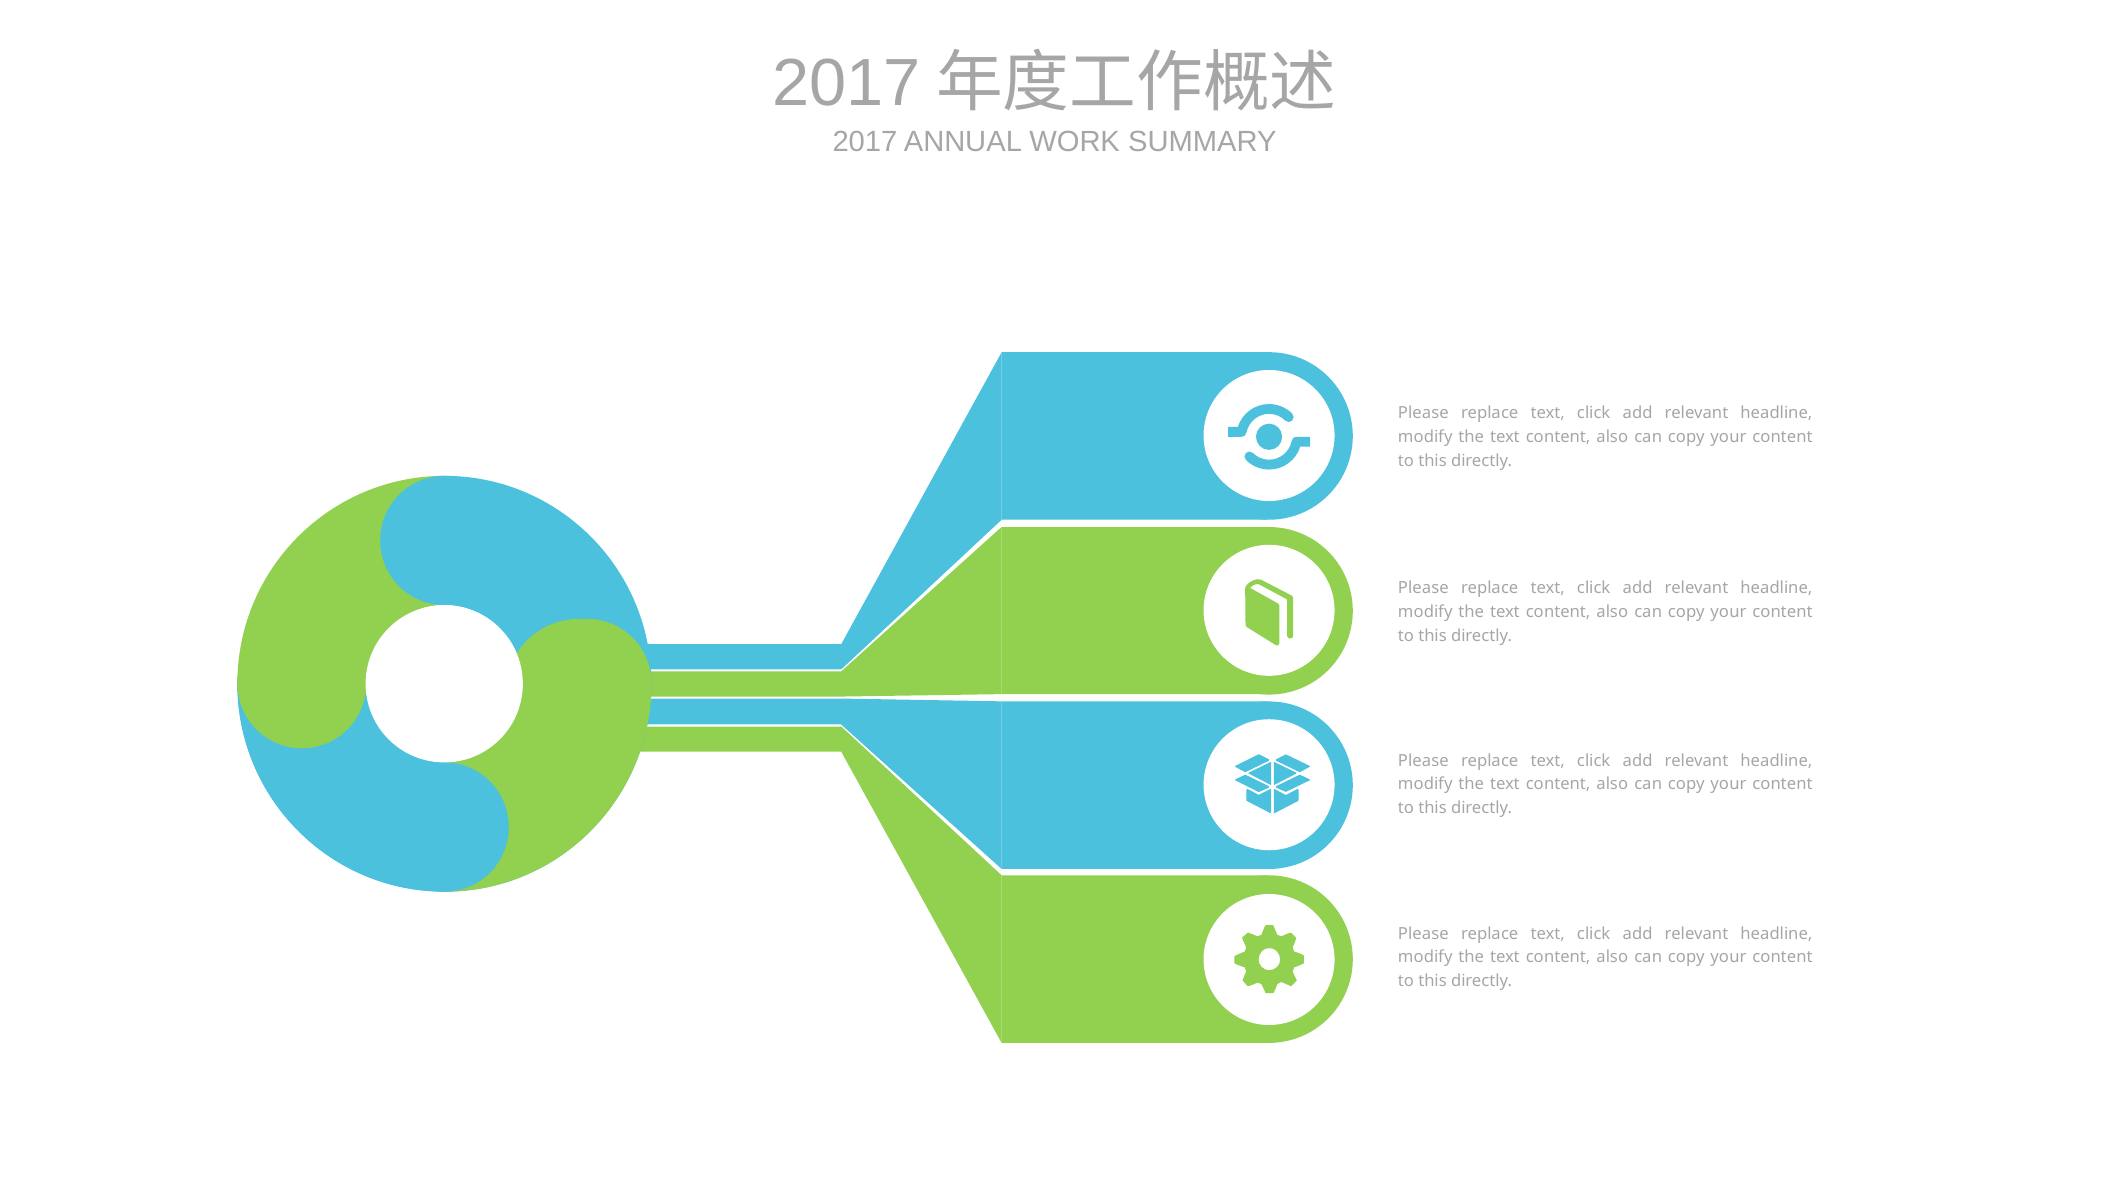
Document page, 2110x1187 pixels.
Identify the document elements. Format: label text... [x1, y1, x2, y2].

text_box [237, 475, 652, 892]
list Please replace text, click add relevant headline, modify the text content, also can copy your content to this directly. [1397, 918, 1814, 1187]
list Please replace text, click add relevant headline, modify the text content, also can copy your content to this directly. [1397, 572, 1814, 745]
list Please replace text, click add relevant headline, modify the text content, also can copy your content to this directly. [1397, 745, 1814, 918]
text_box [652, 526, 1353, 697]
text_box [652, 698, 1353, 726]
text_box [639, 726, 1353, 1043]
text_box 2017 ANNUAL WORK SUMMARY [824, 122, 1285, 158]
text_box 2017年度工作概述 [730, 38, 1379, 119]
list Please replace text, click add relevant headline, modify the text content, also can copy your content to this directly. [1397, 397, 1814, 572]
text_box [639, 352, 1353, 526]
